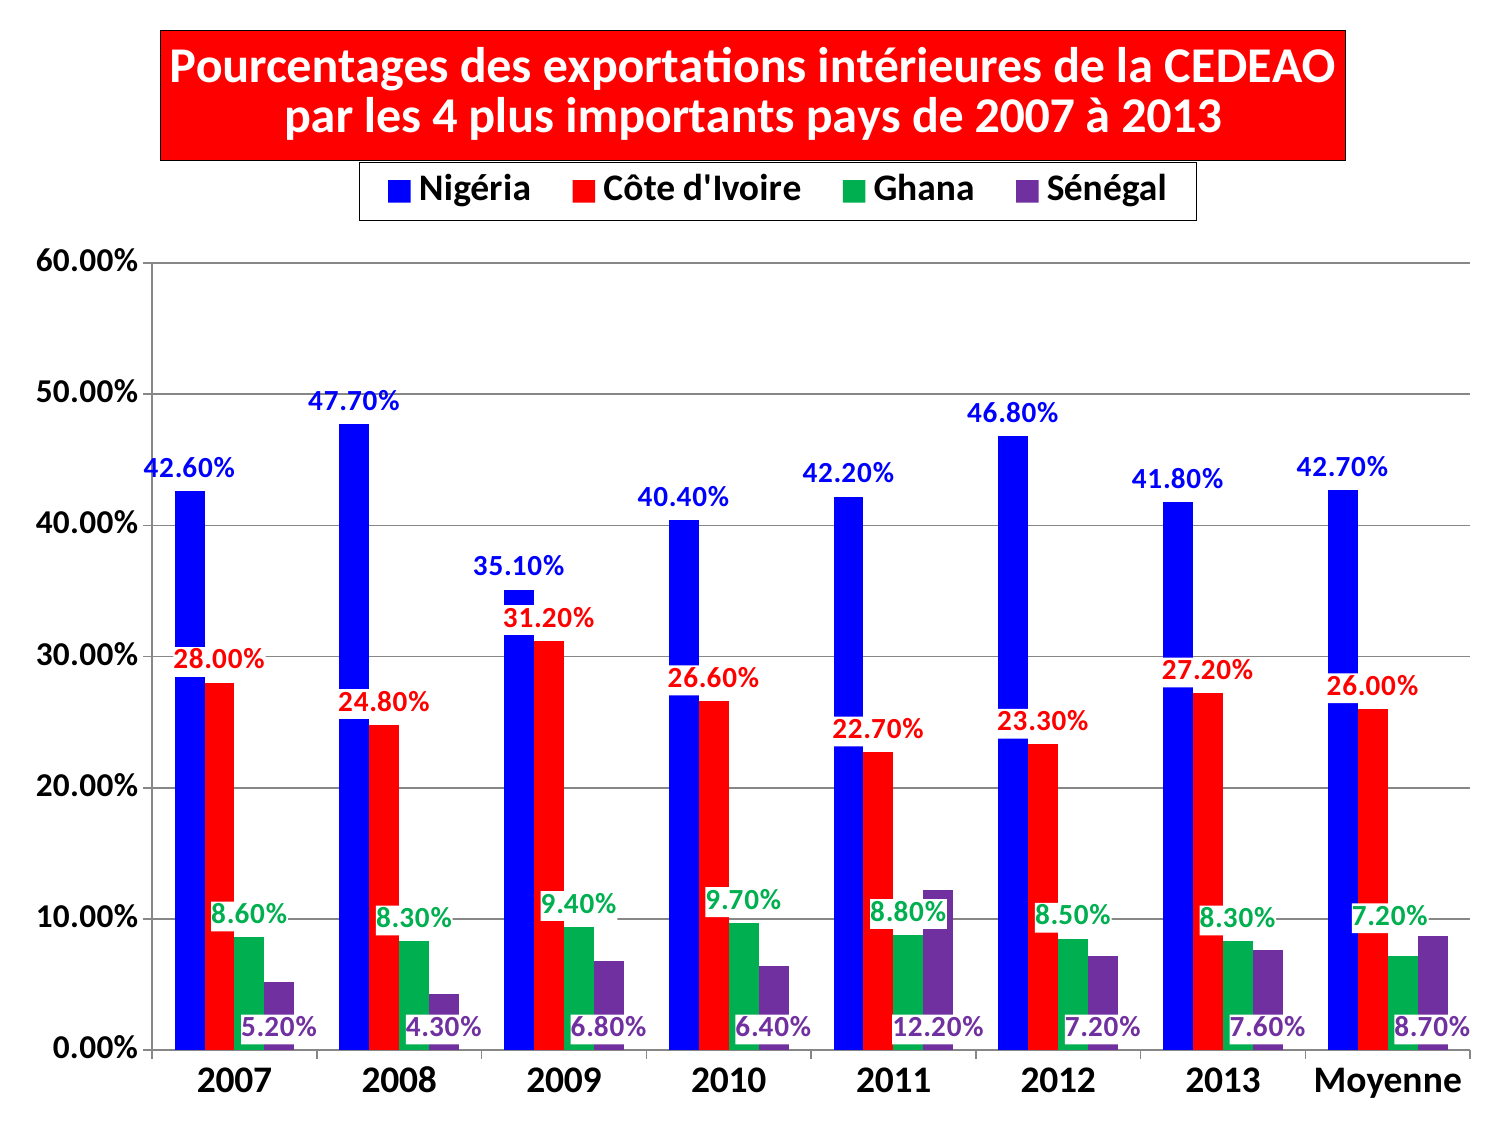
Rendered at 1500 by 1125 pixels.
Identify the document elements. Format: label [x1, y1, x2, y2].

chart [5, 0, 1500, 1125]
